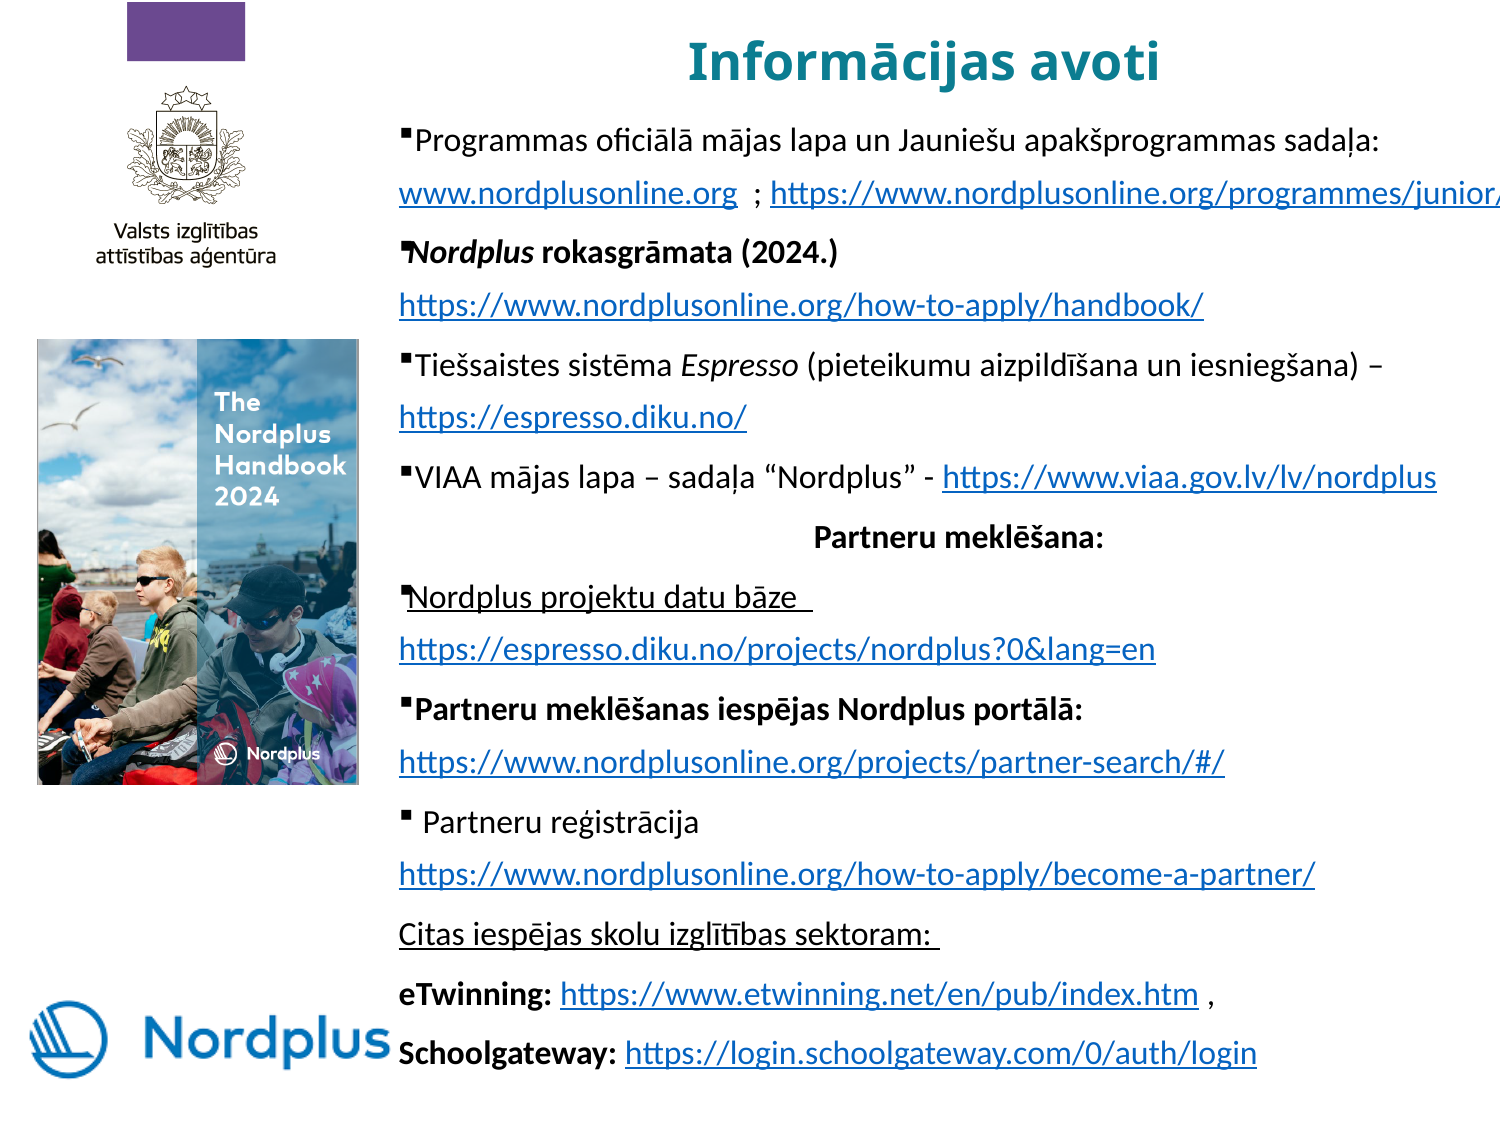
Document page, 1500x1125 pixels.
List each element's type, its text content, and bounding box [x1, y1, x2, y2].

title Informācijas avoti [425, 27, 1425, 97]
picture [0, 0, 1500, 1125]
list Programmas oficiālā mājas lapa un Jauniešu apakšprogrammas sadaļa: www.nordplusonline.org ; https://www.nordplusonline.org/programmes/junior/ Nordplus rokasgrāmata (2024.) https://www.nordplusonline.org/how-to-apply/handbook/ Tiešsaistes sistēma Espresso (pieteikumu aizpildīšana un iesniegšana) – https://espresso.diku.no/ VIAA mājas lapa – sadaļa “Nordplus” - https://www.viaa.gov.lv/lv/nordplus Partneru meklēšana: Nordplus projektu datu bāze https://espresso.diku.no/projects/nordplus?0&lang=en Partneru meklēšanas iespējas Nordplus portālā: https://www.nordplusonline.org/projects/partner-search/#/ Partneru reģistrācija https://www.nordplusonline.org/how-to-apply/become-a-partner/ Citas iespējas skolu izglītības sektoram: eTwinning: https://www.etwinning.net/en/pub/index.htm , Schoolgateway: https://login.schoolgateway.com/0/auth/login [383, 97, 1500, 1097]
